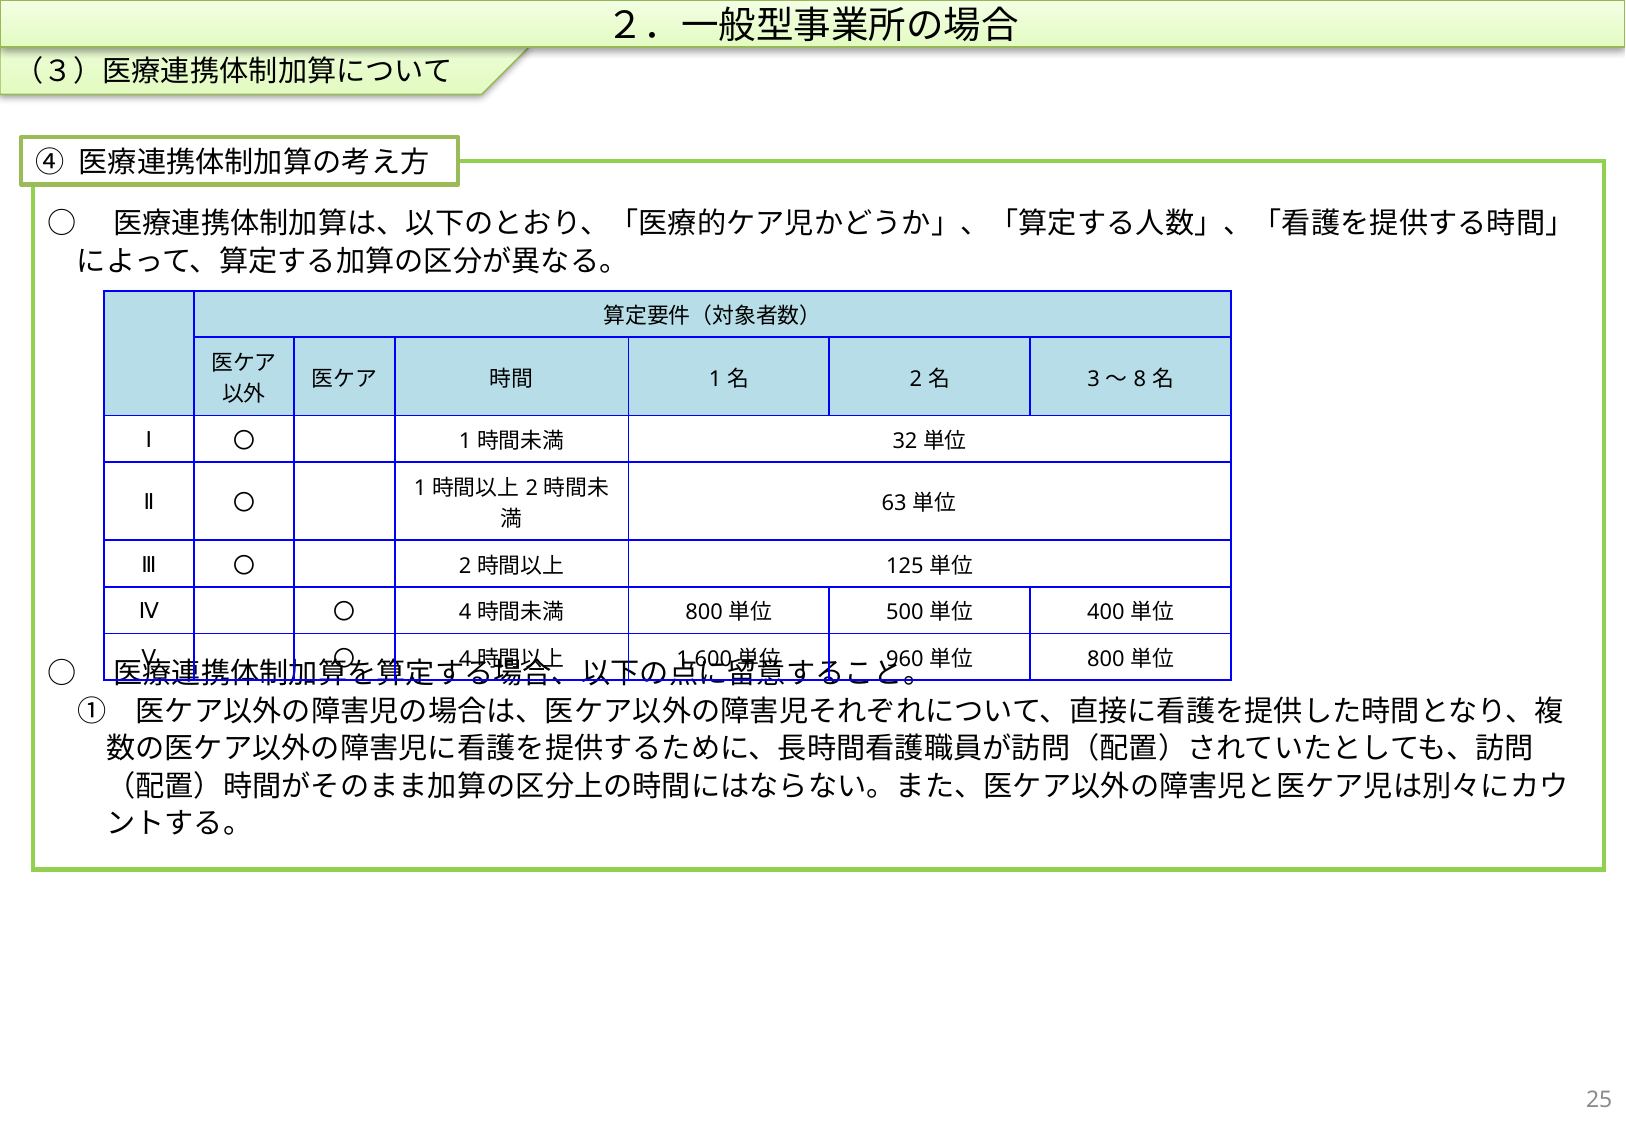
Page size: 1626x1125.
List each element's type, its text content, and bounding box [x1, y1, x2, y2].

table_cell 1,600単位 [629, 634, 828, 679]
text_box ○ 医療連携体制加算は、以下のとおり、「医療的ケア児かどうか」、「算定する人数」、「看護を提供する時間」によって、算定する加算の区分が異なる。 ○ 医療連携体制加算を算定する場合、以下の点に留意すること。 ① 医ケア以外の障害児の場合は、医ケア以外の障害児それぞれについて、直接に看護を提供した時間となり、複数の医ケア以外の障害児に看護を提供するために、長時間看護職員が訪問（配置）されていたとしても、訪問（配置）時間がそのまま加算の区分上の時間にはならない。また、医ケア以外の障害児と医ケア児は別々にカウントする。 [32, 160, 1604, 870]
table_cell 時間 [396, 338, 628, 415]
table_cell 63単位 [629, 463, 1230, 539]
table_header [105, 292, 193, 415]
table_cell Ⅱ [105, 463, 193, 539]
table_cell [195, 588, 293, 633]
text_box ④ 医療連携体制加算の考え方 [19, 135, 460, 187]
table_cell 960単位 [830, 634, 1029, 679]
table_cell 2名 [830, 338, 1029, 415]
table_cell [195, 634, 293, 679]
table_cell 4時間未満 [396, 588, 628, 633]
table_header 算定要件（対象者数） [195, 292, 1230, 336]
table_cell Ⅲ [105, 541, 193, 586]
table_cell 32単位 [629, 416, 1230, 461]
table_cell 〇 [195, 541, 293, 586]
table_cell 400単位 [1031, 588, 1230, 633]
table_cell 1名 [629, 338, 828, 415]
table_cell Ⅰ [105, 416, 193, 461]
table_cell 1時間未満 [396, 416, 628, 461]
text_box ２．一般型事業所の場合 [0, 0, 1625, 48]
slide_number 24 [1248, 1070, 1625, 1125]
text_box （３）医療連携体制加算について [0, 56, 520, 96]
table_cell 3～8名 [1031, 338, 1230, 415]
table_cell 〇 [295, 588, 394, 633]
table_cell 125単位 [629, 541, 1230, 586]
table_cell 1時間以上2時間未満 [396, 463, 628, 539]
table_cell 500単位 [830, 588, 1029, 633]
table_cell 医ケア [295, 338, 394, 415]
table_cell 〇 [295, 634, 394, 679]
table_cell [295, 416, 394, 461]
table_cell 医ケア 以外 [195, 338, 293, 415]
table_cell Ⅴ [105, 634, 193, 679]
table_cell [295, 463, 394, 539]
table_cell 〇 [195, 463, 293, 539]
table_cell Ⅳ [105, 588, 193, 633]
table_cell 4時間以上 [396, 634, 628, 679]
table_cell 800単位 [629, 588, 828, 633]
table_cell 〇 [195, 416, 293, 461]
table_cell [295, 541, 394, 586]
table_cell 800単位 [1031, 634, 1230, 679]
table_cell 2時間以上 [396, 541, 628, 586]
